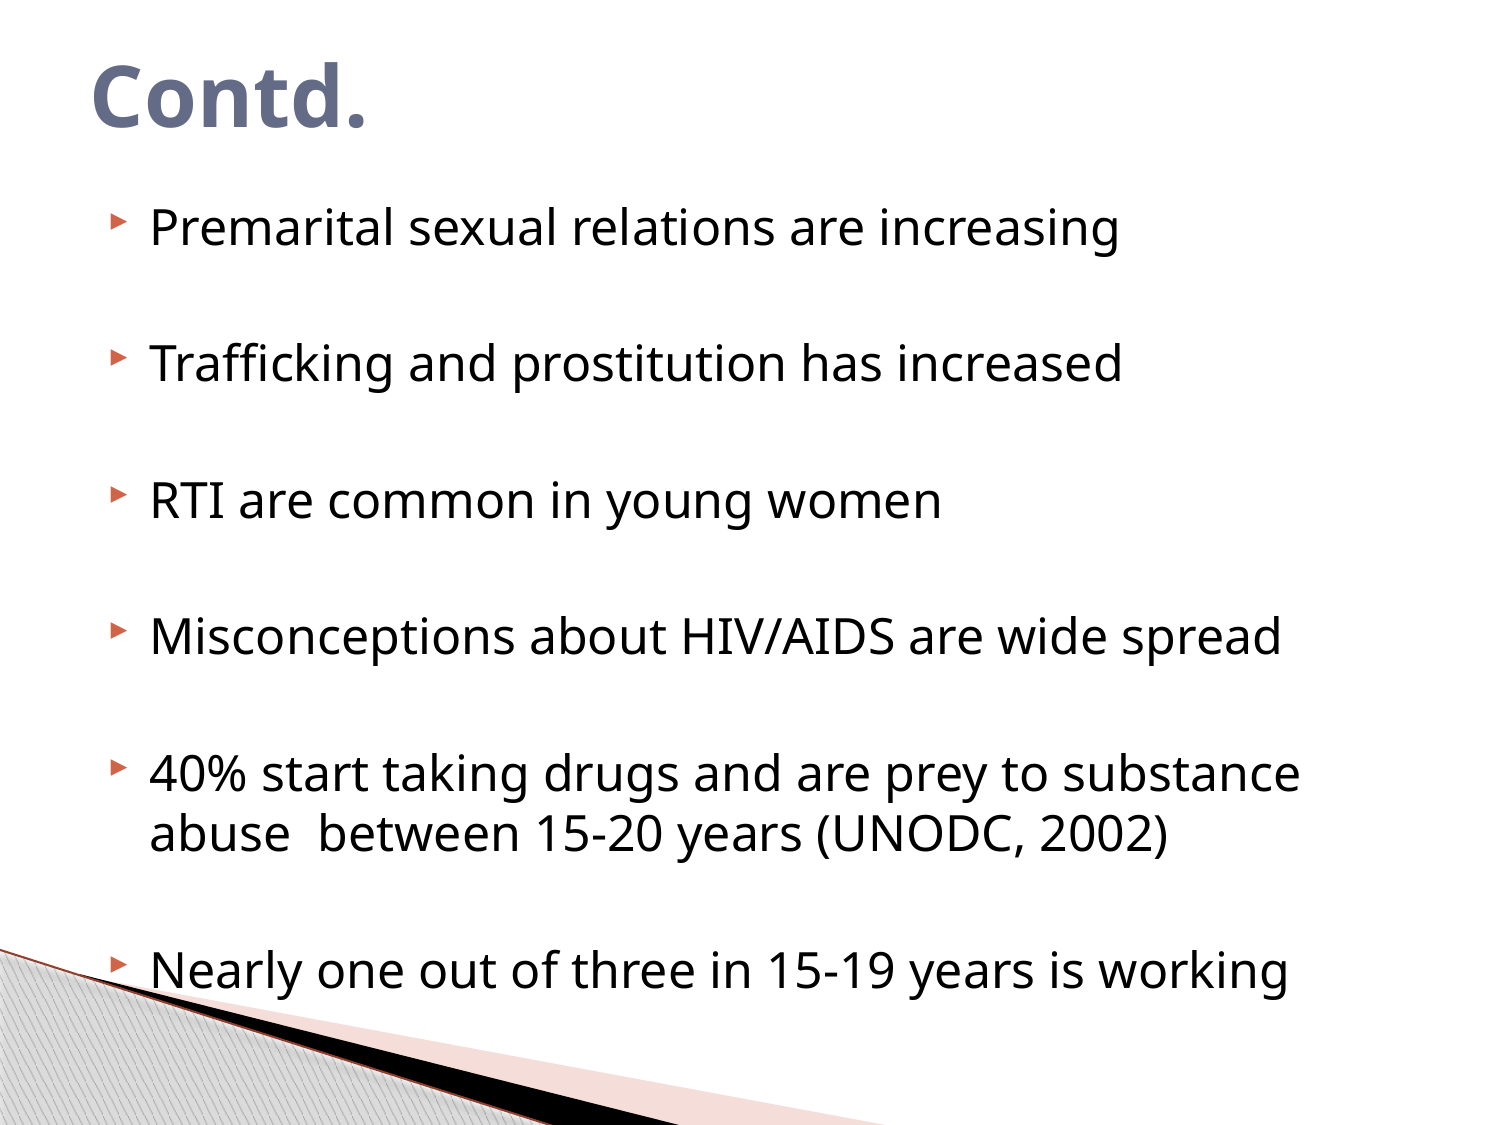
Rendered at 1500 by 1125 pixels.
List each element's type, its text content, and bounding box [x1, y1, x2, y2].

list Premarital sexual relations are increasing Trafficking and prostitution has increased RTI are common in young women Misconceptions about HIV/AIDS are wide spread 40% start taking drugs and are prey to substance abuse between 15-20 years (UNODC, 2002) Nearly one out of three in 15-19 years is working [74, 187, 1426, 1063]
title Contd. [75, 0, 1425, 188]
